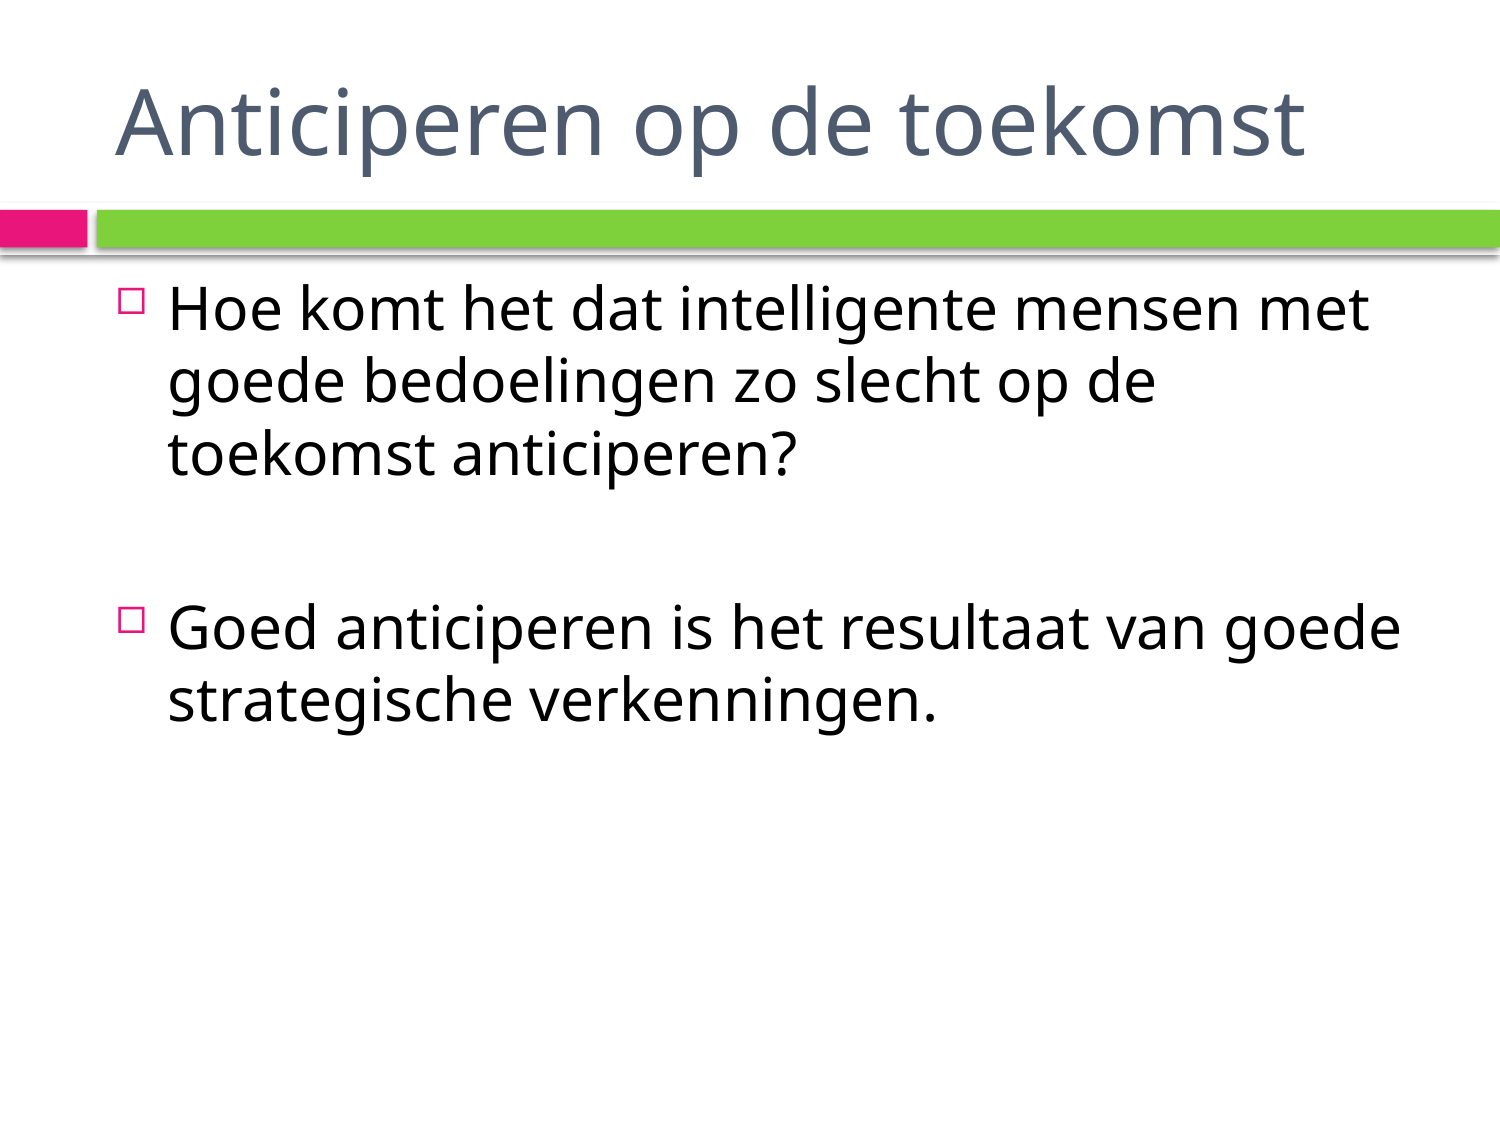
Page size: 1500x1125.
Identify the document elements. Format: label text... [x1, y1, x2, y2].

list Hoe komt het dat intelligente mensen met goede bedoelingen zo slecht op de toekomst anticiperen? Goed anticiperen is het resultaat van goede strategische verkenningen. [100, 262, 1438, 1000]
title Anticiperen op de toekomst [100, 37, 1438, 200]
